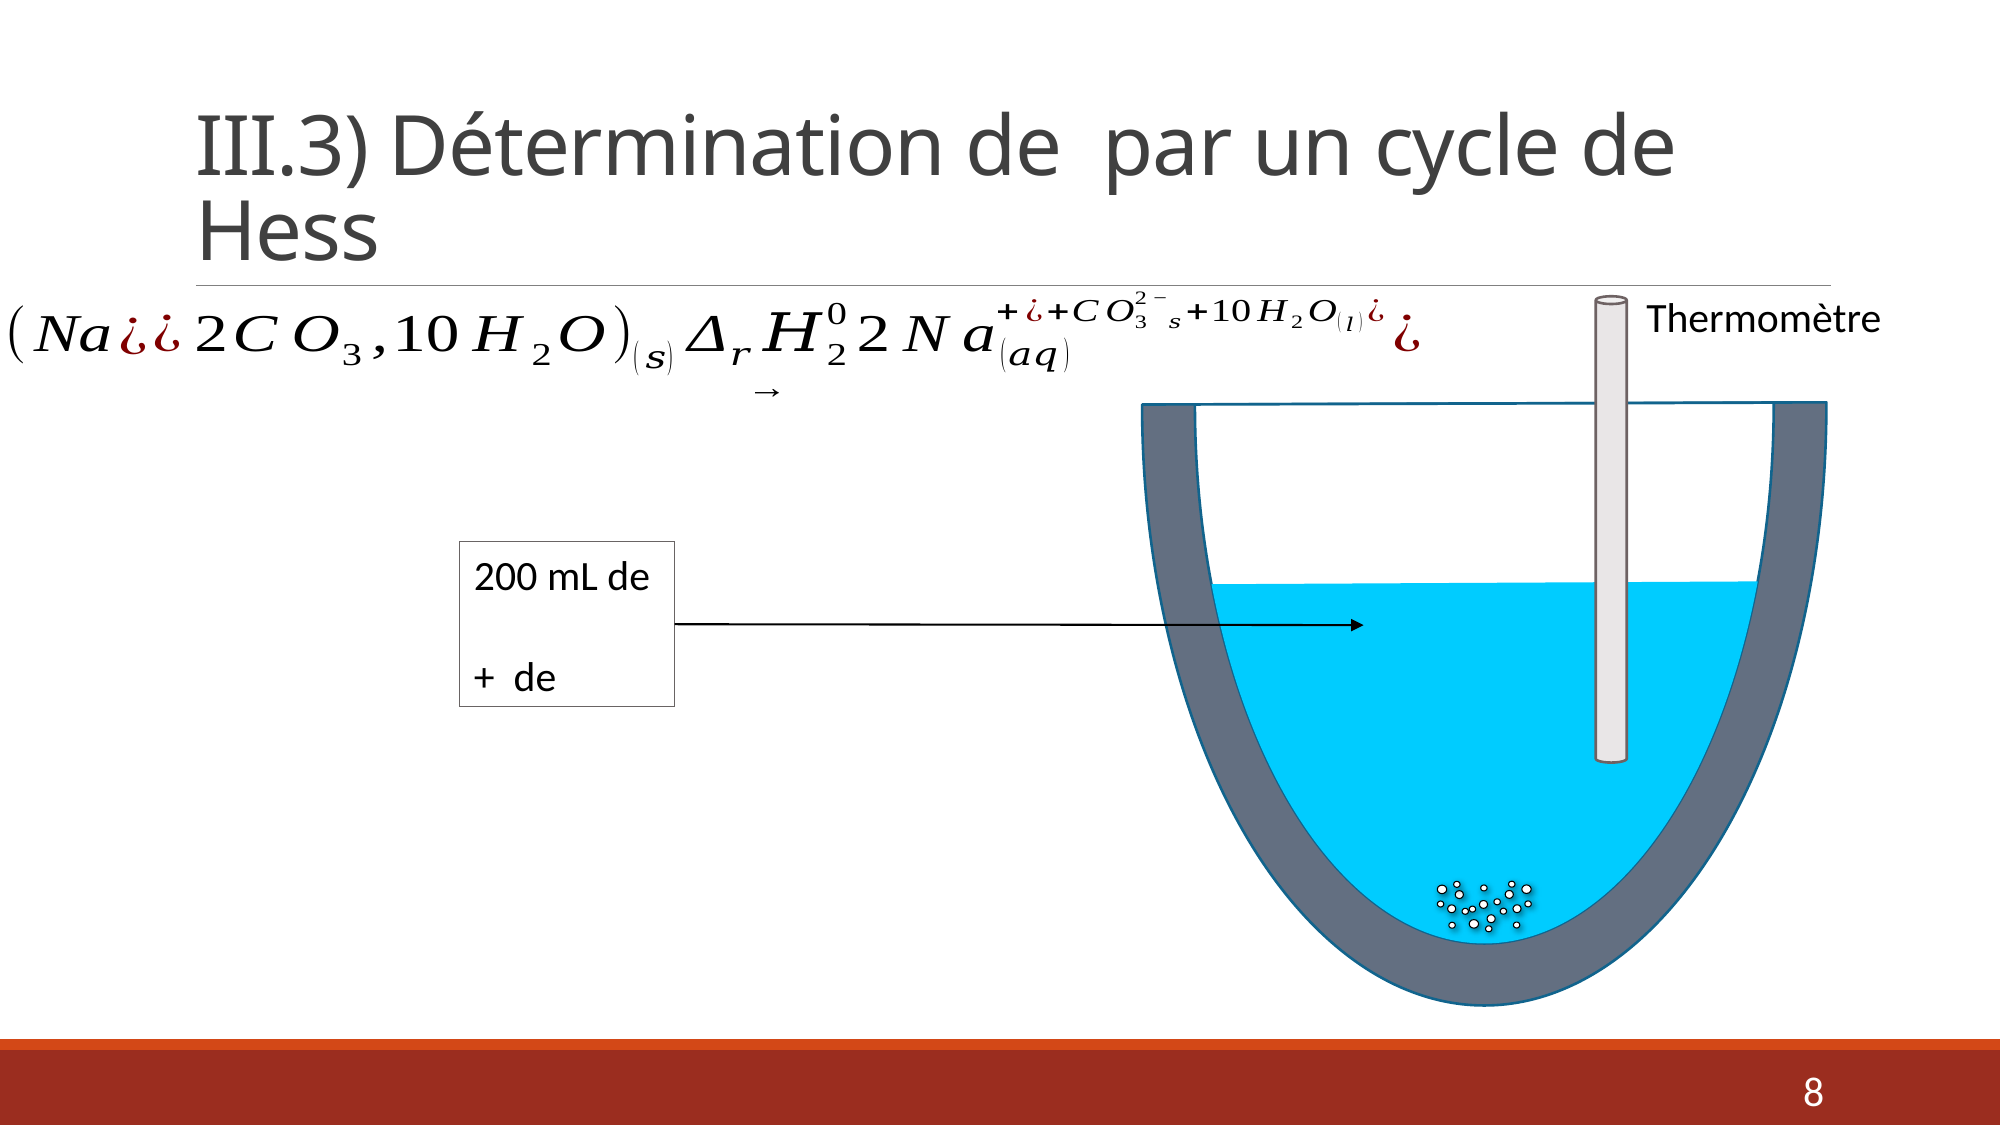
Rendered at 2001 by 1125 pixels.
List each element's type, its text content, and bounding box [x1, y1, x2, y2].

slide_number 8 [1624, 1059, 1840, 1120]
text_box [1141, 0, 1901, 1006]
